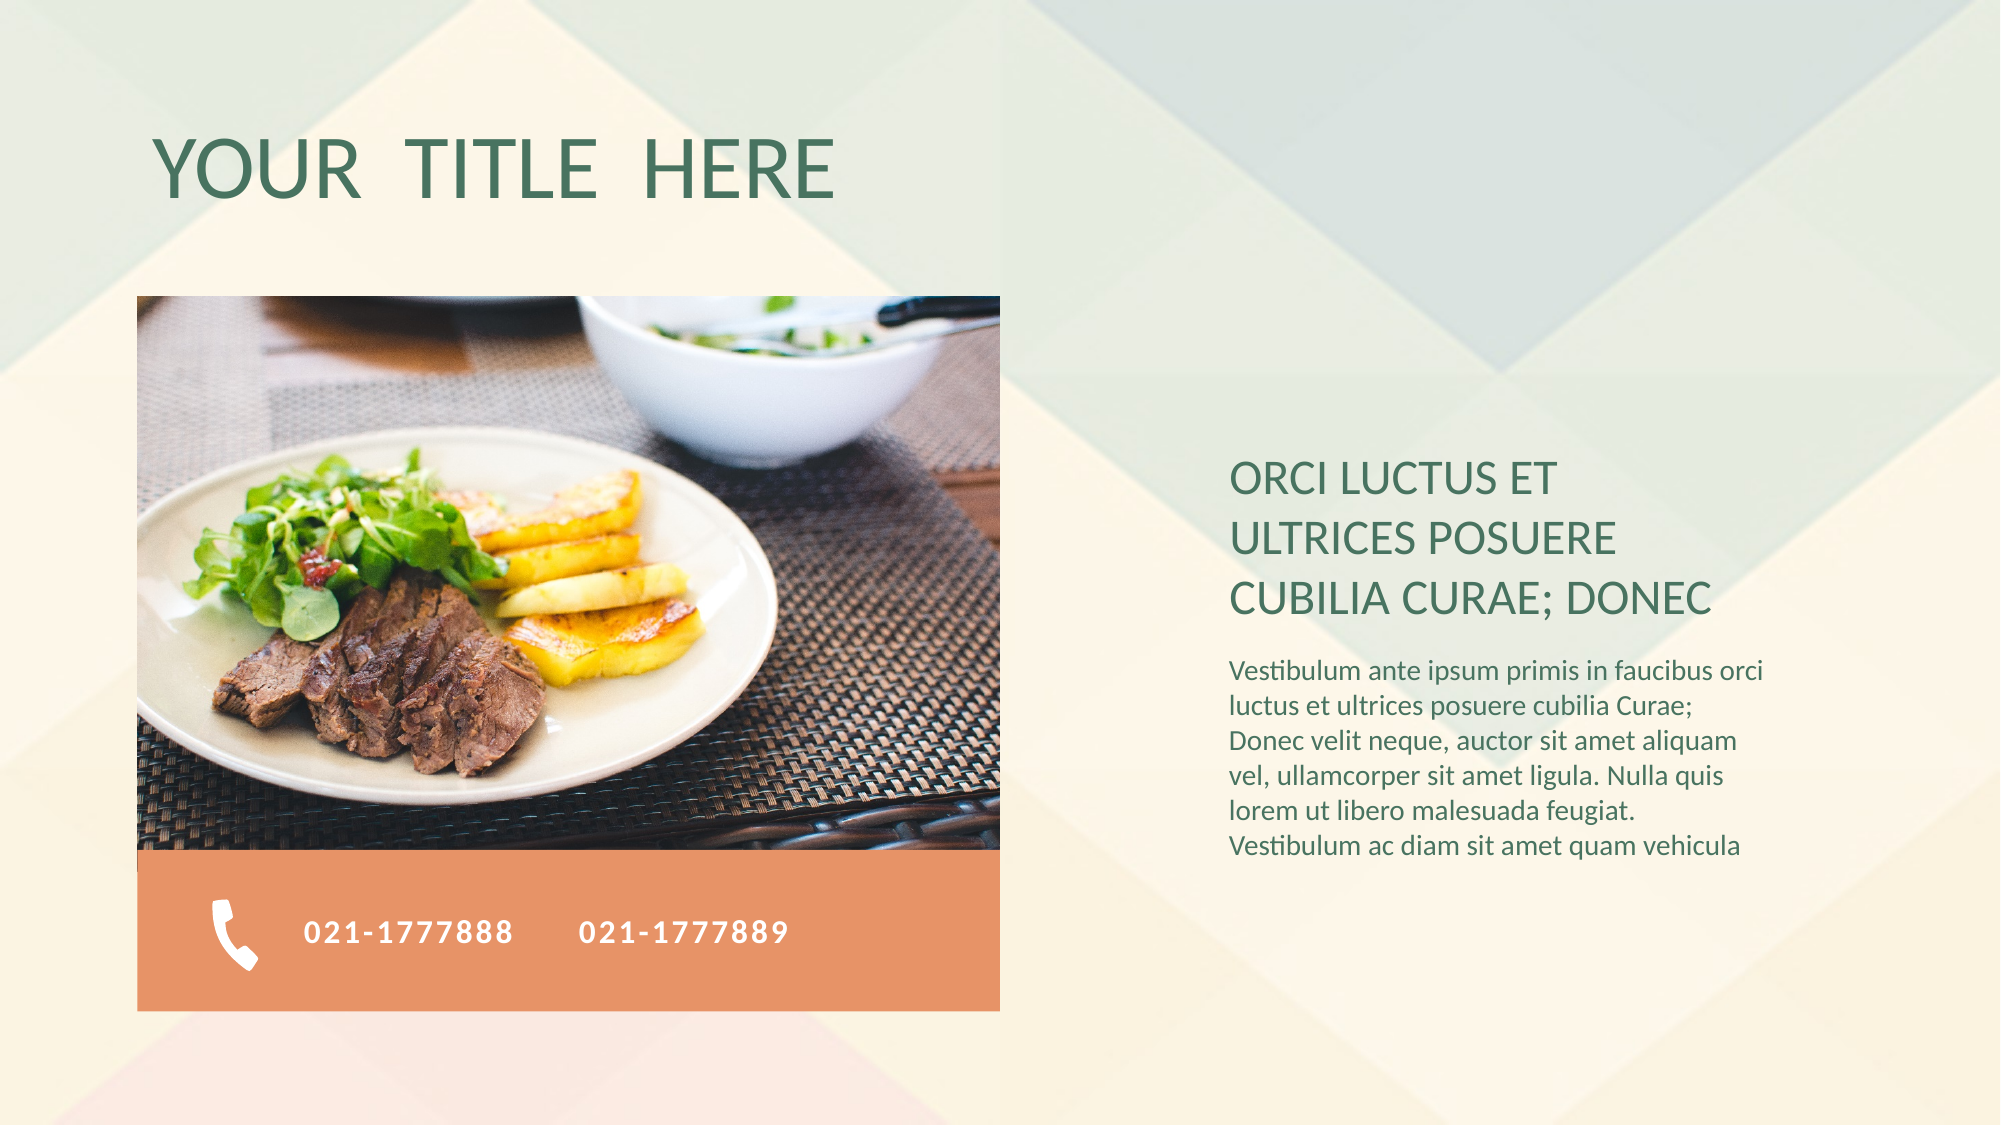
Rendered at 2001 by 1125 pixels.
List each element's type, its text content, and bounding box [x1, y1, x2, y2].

text_box [211, 898, 260, 973]
text_box 021-1777888 021-1777889 [289, 902, 804, 958]
text_box [136, 849, 1001, 1012]
title Your Title Here [137, 59, 1863, 278]
text_box Vestibulum ante ipsum primis in faucibus orci luctus et ultrices posuere cubilia Curae; Donec velit neque, auctor sit amet aliquam vel, ullamcorper sit amet ligula. Nulla quis lorem ut libero malesuada feugiat. Vestibulum ac diam sit amet quam vehicula [1214, 644, 1781, 869]
text_box ORCI LUCTUS ET ULTRICES POSUERE CUBILIA CURAE; DONEC [1214, 437, 1754, 632]
picture [0, 0, 2001, 1125]
